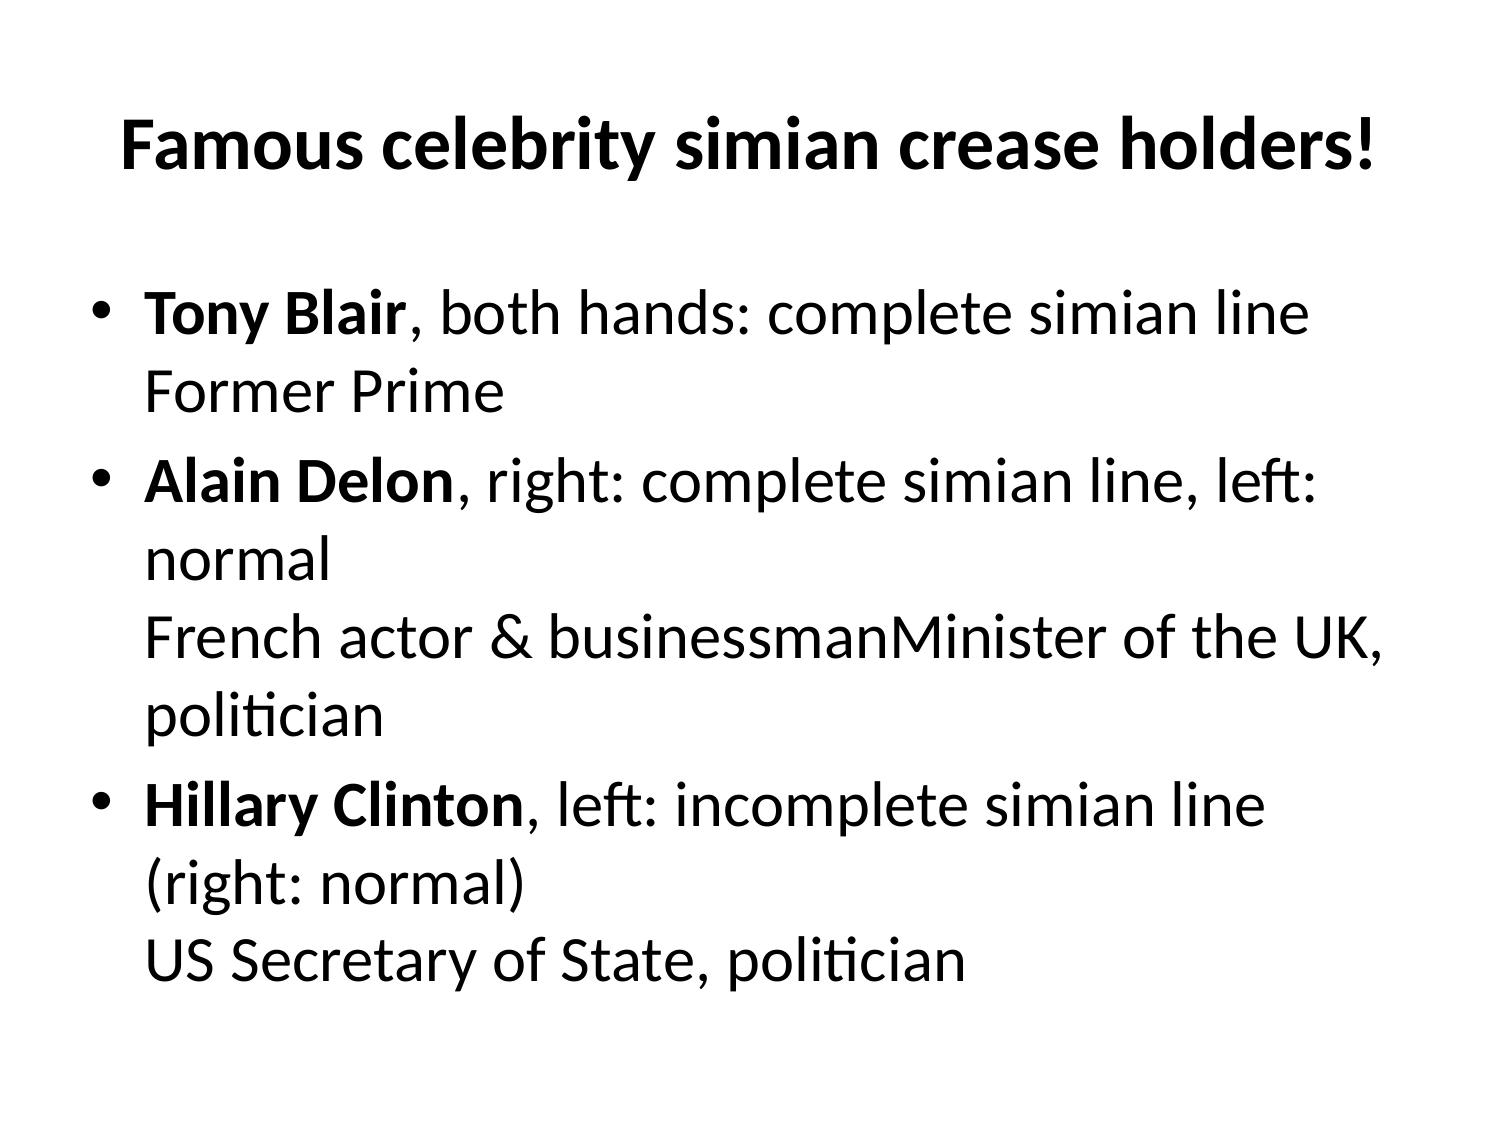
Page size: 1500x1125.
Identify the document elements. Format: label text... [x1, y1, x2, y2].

list Tony Blair, both hands: complete simian line Former Prime Alain Delon, right: complete simian line, left: normal French actor & businessmanMinister of the UK, politician Hillary Clinton, left: incomplete simian line (right: normal) US Secretary of State, politician [75, 262, 1425, 1005]
title Famous celebrity simian crease holders! [75, 45, 1425, 233]
